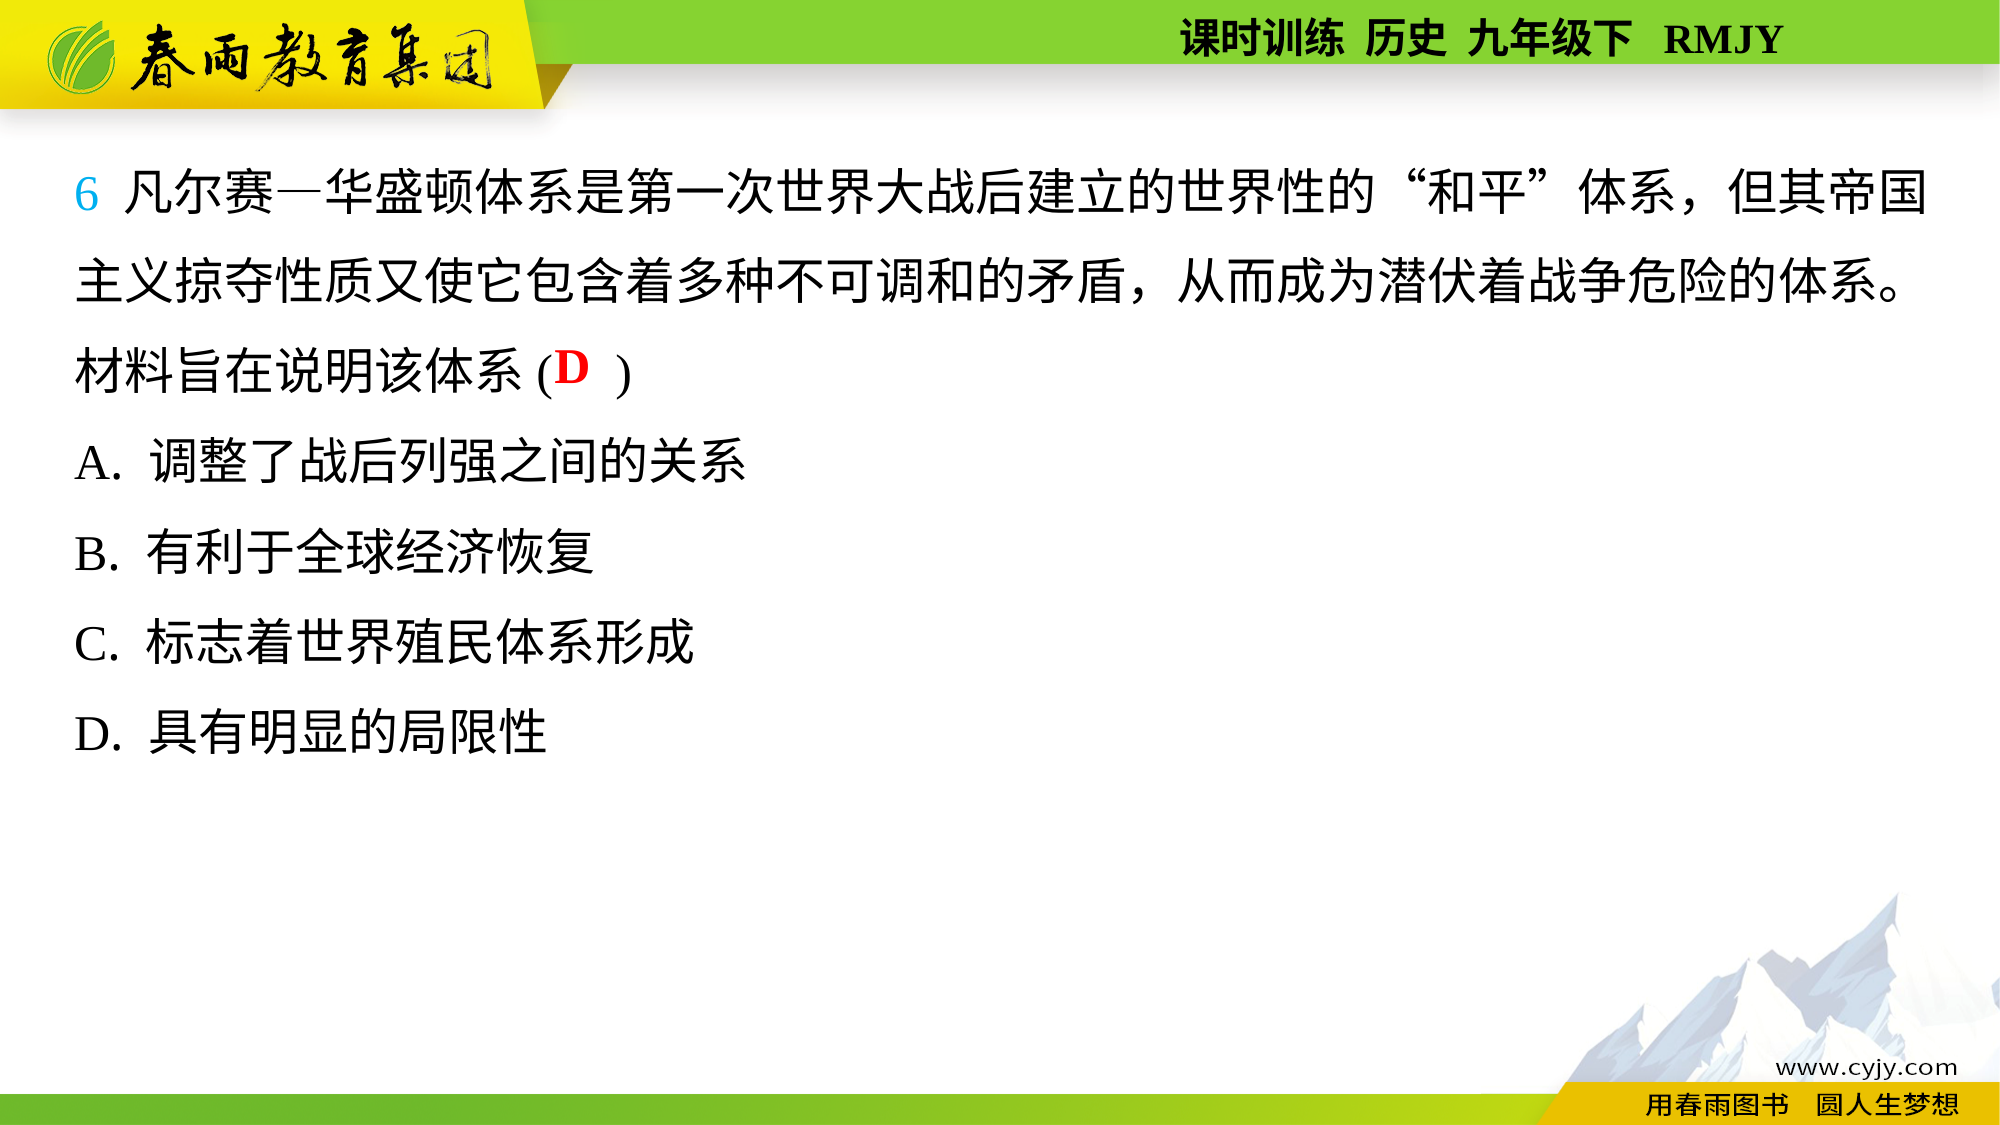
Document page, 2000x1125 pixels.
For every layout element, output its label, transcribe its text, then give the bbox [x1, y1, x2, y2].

picture [0, 0, 2000, 1125]
text_box D [539, 326, 606, 401]
list 6 凡尔赛—华盛顿体系是第一次世界大战后建立的世界性的“和平”体系，但其帝国主义掠夺性质又使它包含着多种不可调和的矛盾，从而成为潜伏着战争危险的体系。材料旨在说明该体系( ) A. 调整了战后列强之间的关系 B. 有利于全球经济恢复 C. 标志着世界殖民体系形成 D. 具有明显的局限性 [59, 122, 1944, 774]
